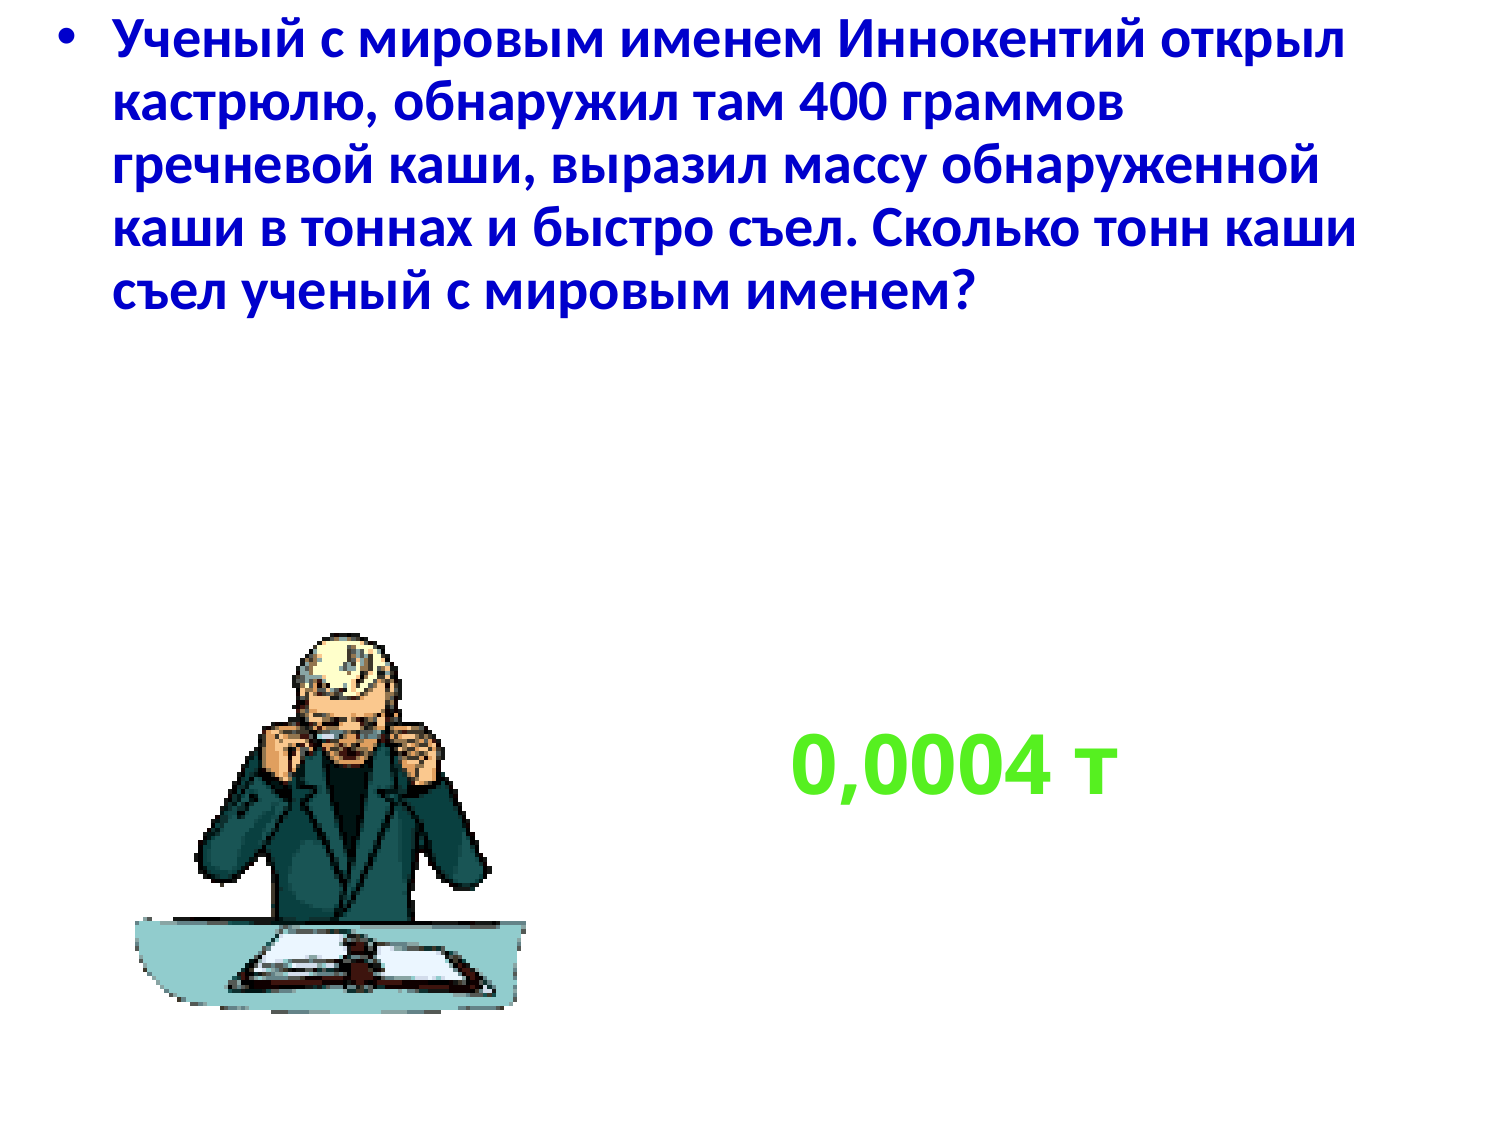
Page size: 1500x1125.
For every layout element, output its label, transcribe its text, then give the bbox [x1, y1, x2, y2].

text_box 0,0004 т [776, 704, 1500, 819]
picture [135, 632, 526, 1020]
list Ученый с мировым именем Иннокентий открыл кастрюлю, обнаружил там 400 граммов гречневой каши, выразил массу обнаруженной каши в тоннах и быстро съел. Сколько тонн каши съел ученый с мировым именем? [41, 0, 1392, 731]
